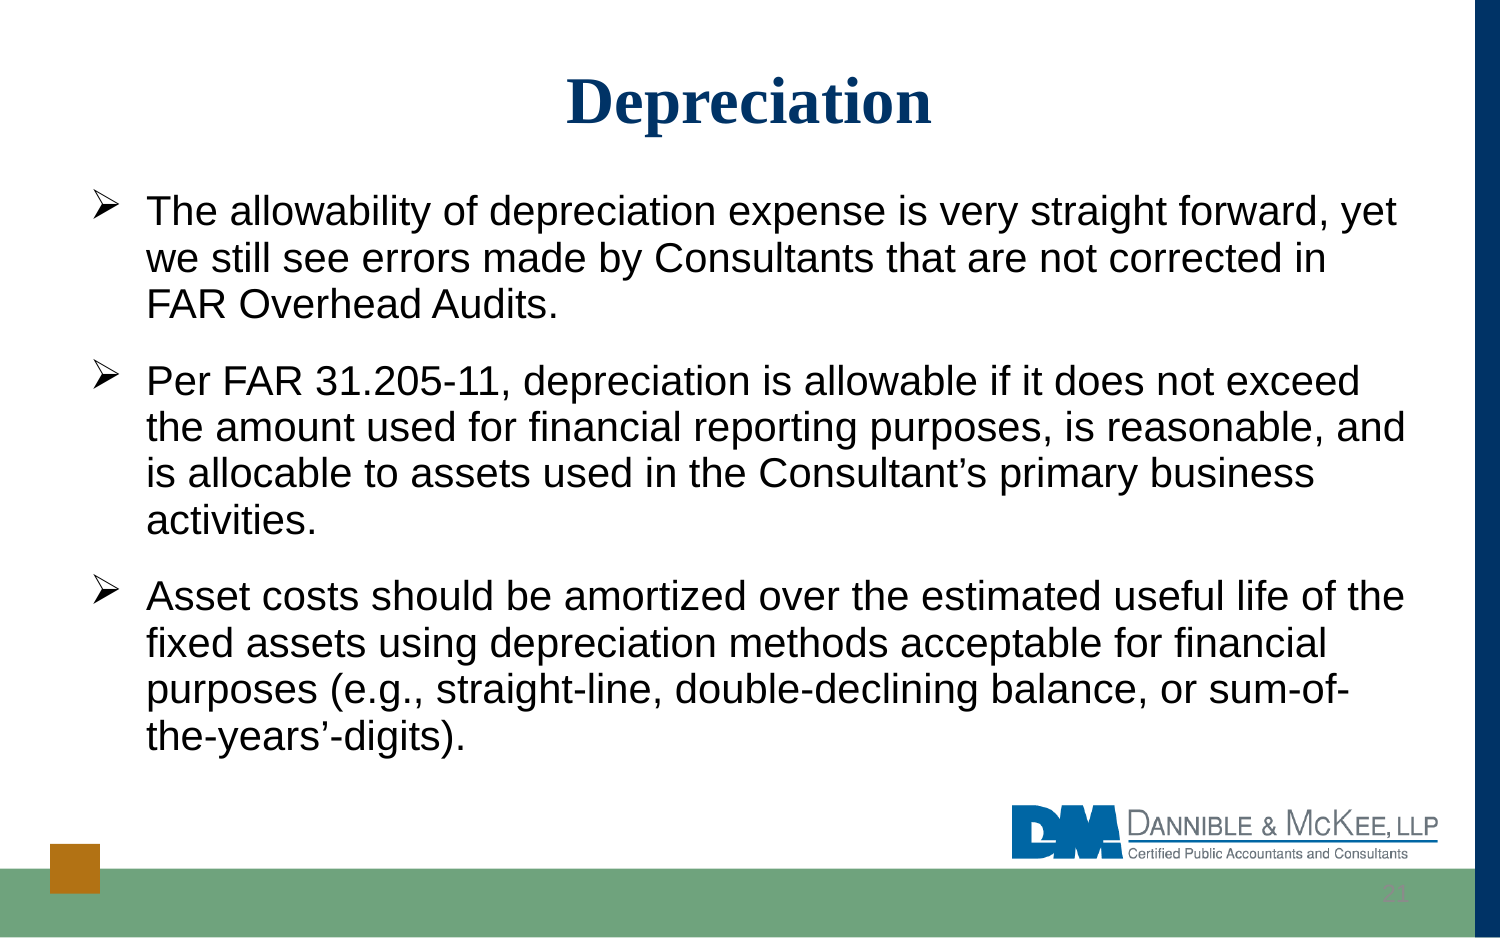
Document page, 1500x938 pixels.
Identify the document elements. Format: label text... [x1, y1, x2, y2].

slide_number 21 [1074, 868, 1425, 919]
picture [1012, 805, 1438, 859]
list The allowability of depreciation expense is very straight forward, yet we still see errors made by Consultants that are not corrected in FAR Overhead Audits. Per FAR 31.205-11, depreciation is allowable if it does not exceed the amount used for financial reporting purposes, is reasonable, and is allocable to assets used in the Consultant’s primary business activities. Asset costs should be amortized over the estimated useful life of the fixed assets using depreciation methods acceptable for financial purposes (e.g., straight-line, double-declining balance, or sum-of-the-years’-digits). [75, 181, 1425, 807]
title Depreciation [112, 56, 1388, 169]
